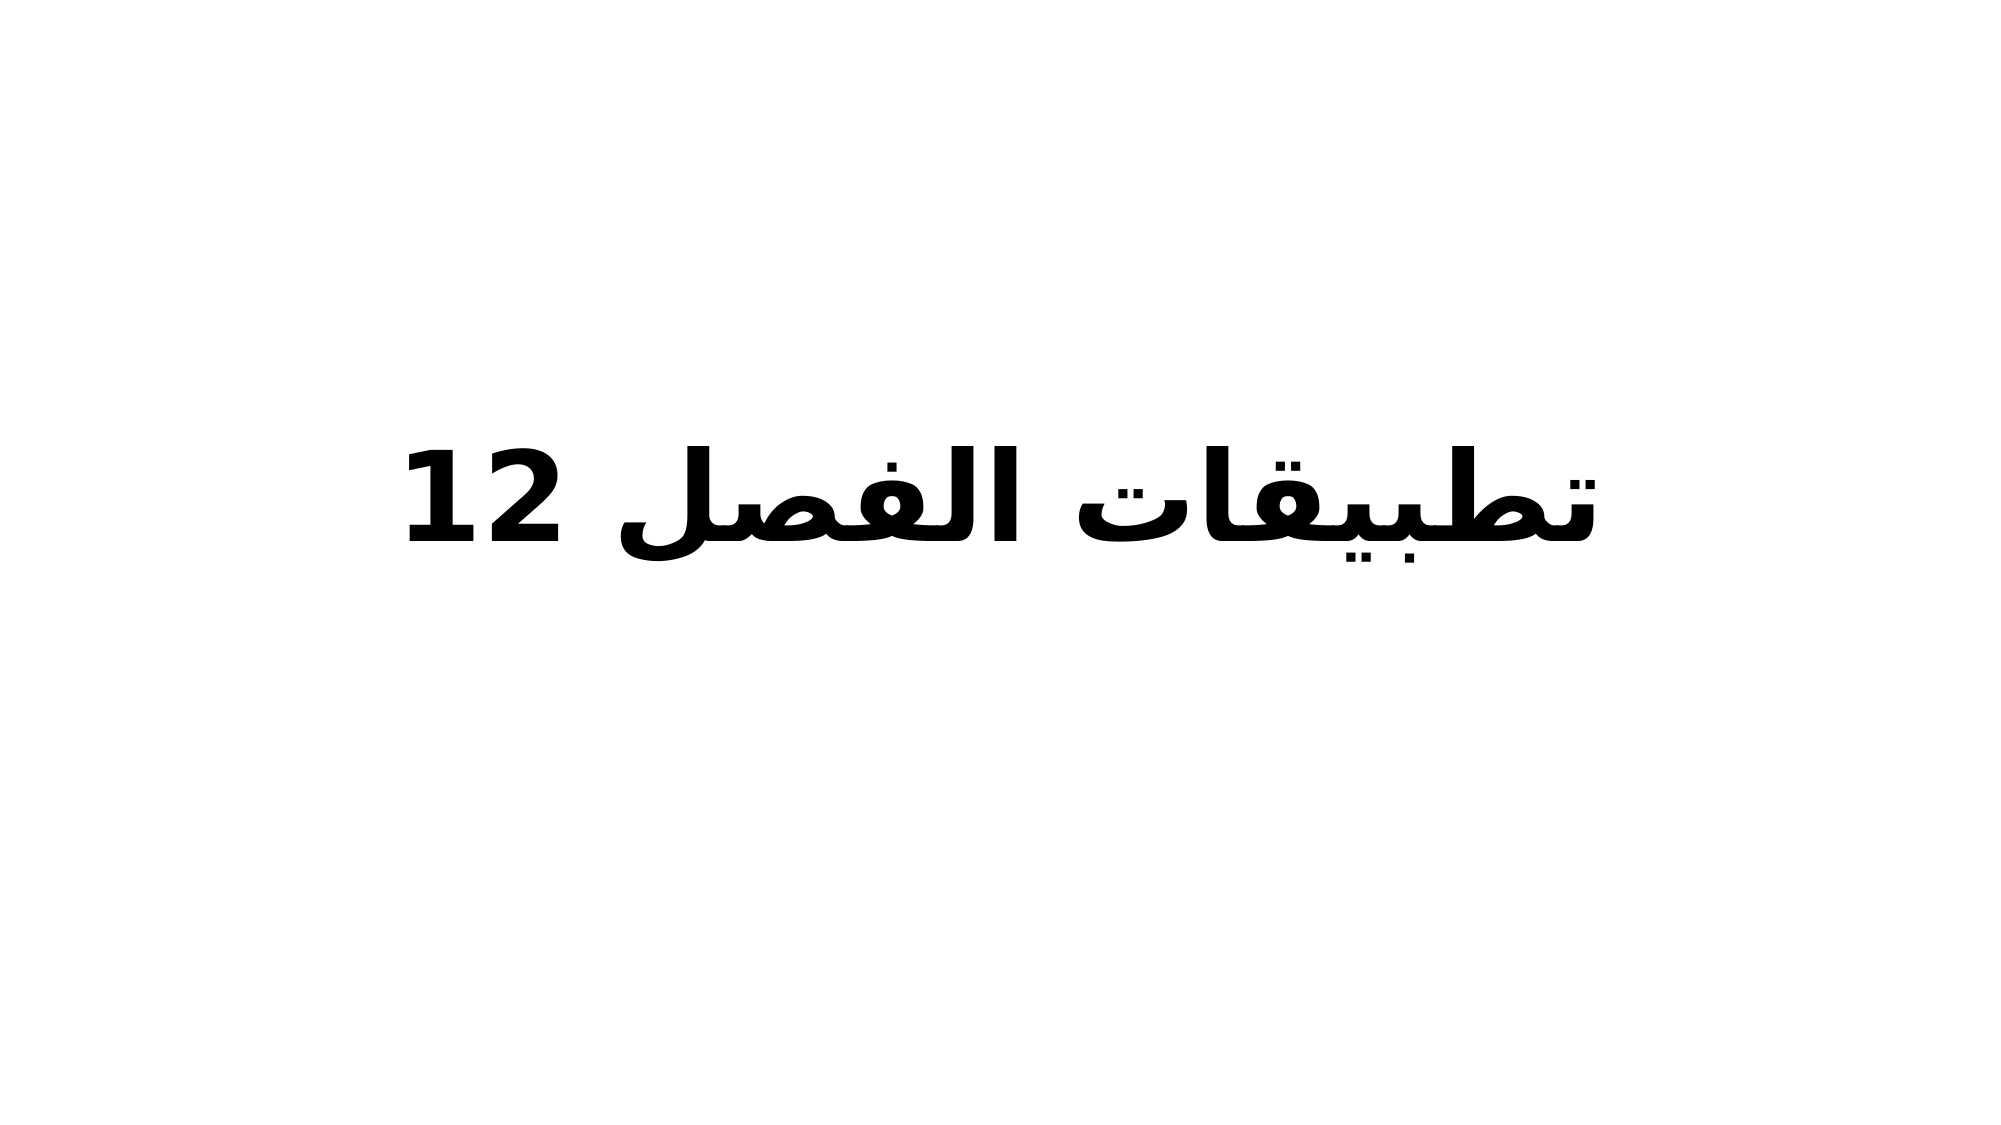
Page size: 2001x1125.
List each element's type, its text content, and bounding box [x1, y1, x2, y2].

title تطبيقات الفصل 12 [249, 184, 1750, 576]
